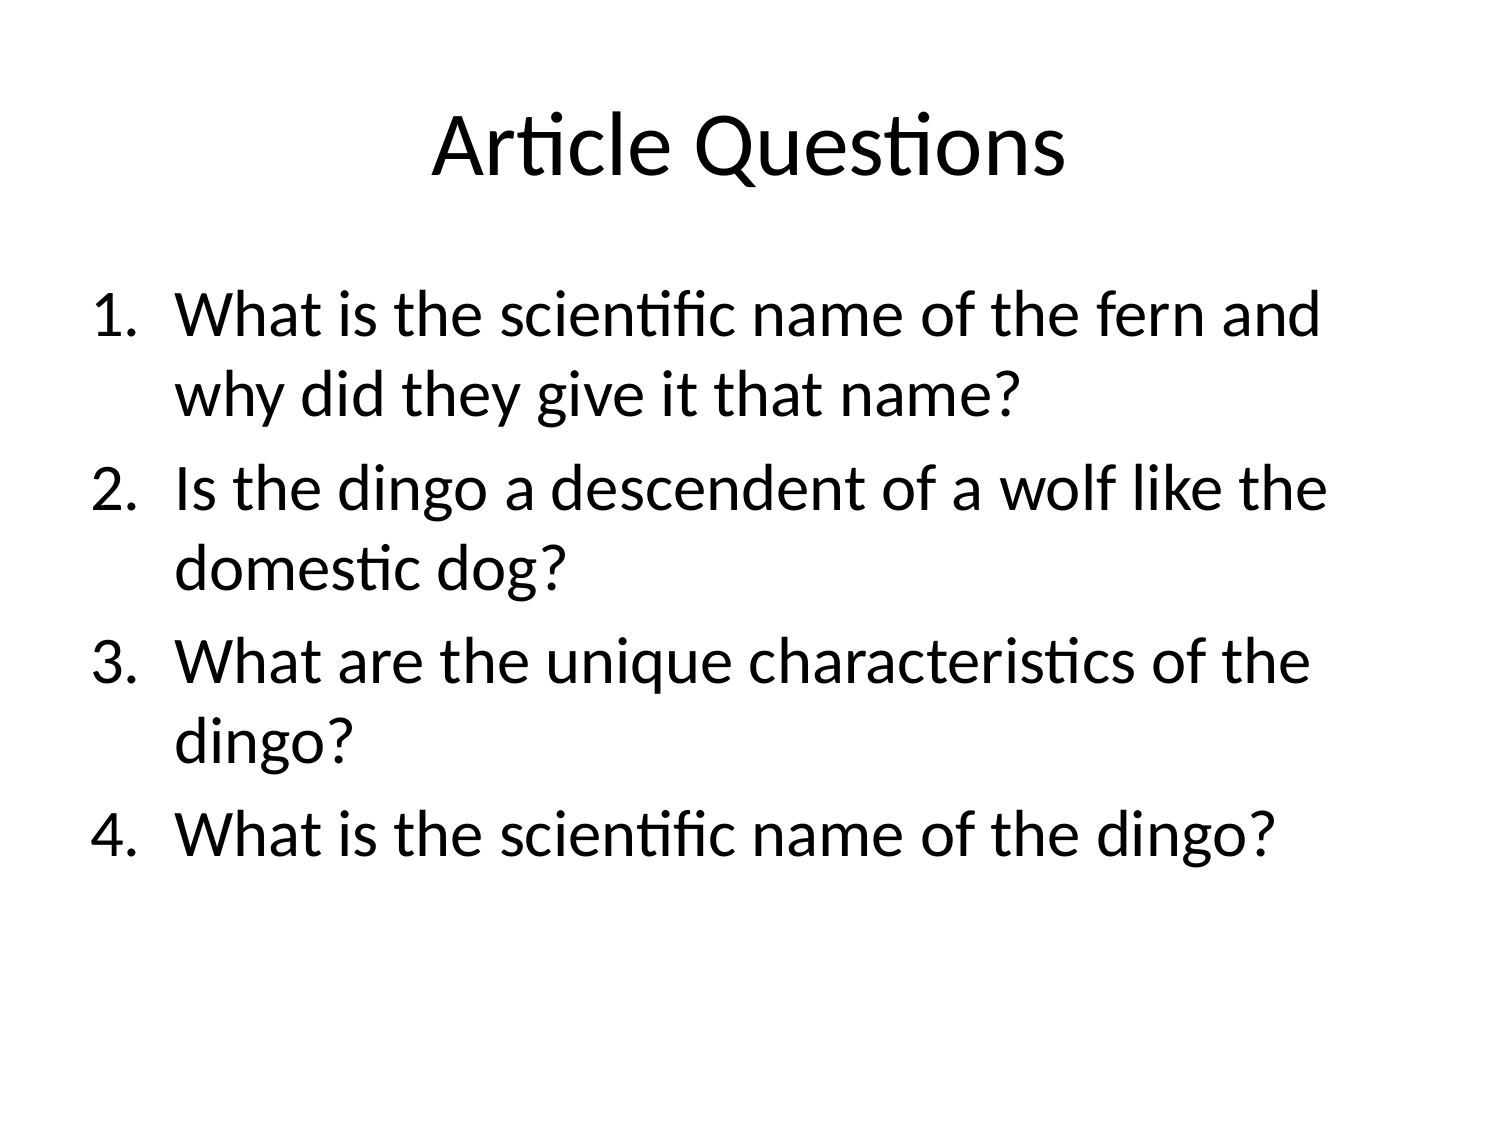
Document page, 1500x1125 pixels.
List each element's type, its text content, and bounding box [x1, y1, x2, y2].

list What is the scientific name of the fern and why did they give it that name? Is the dingo a descendent of a wolf like the domestic dog? What are the unique characteristics of the dingo? What is the scientific name of the dingo? [75, 262, 1425, 1005]
title Article Questions [75, 45, 1425, 233]
